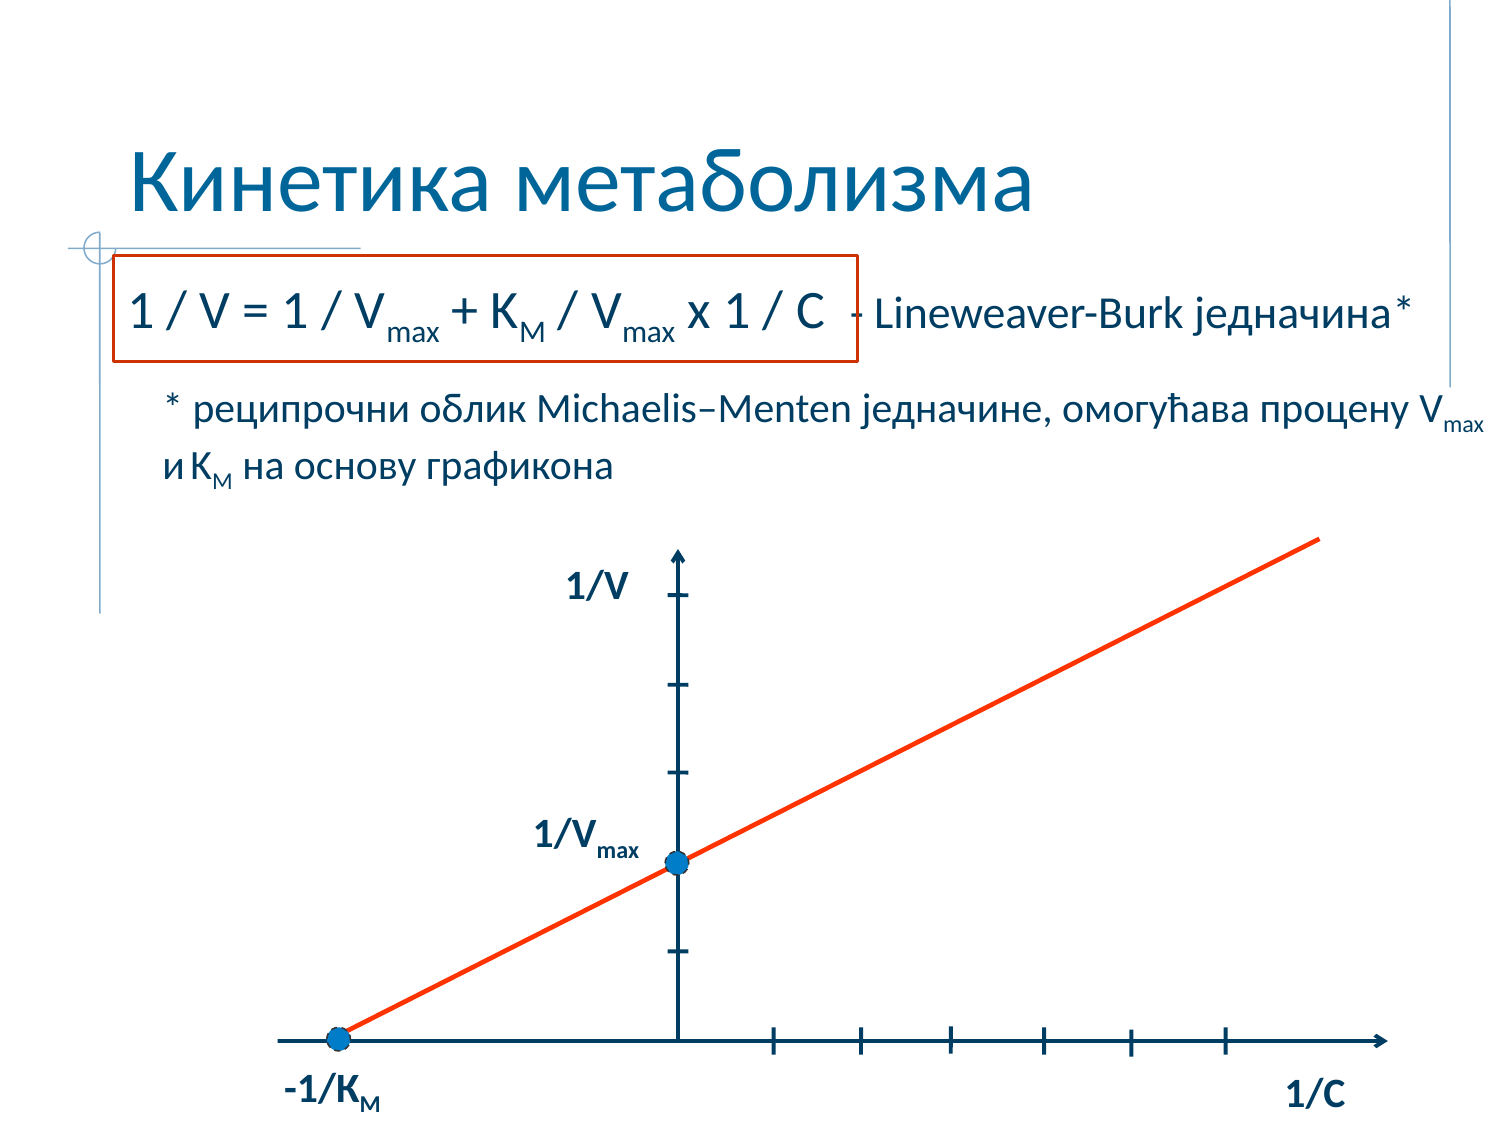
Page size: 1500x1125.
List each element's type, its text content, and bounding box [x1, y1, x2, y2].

text_box -1/КМ [230, 1053, 396, 1125]
title Кинетика метаболизма [113, 49, 1436, 238]
text_box [113, 255, 858, 362]
text_box * реципрочни облик Michaelis–Menten једначине, омогућава процену Vmax и KM на основу графикона [147, 373, 1500, 502]
text_box [1322, 1033, 1388, 1049]
list 1 / V = 1 / Vmax + KM / Vmax x 1 / C - Lineweaver-Burk једначина* [111, 266, 1459, 1024]
text_box [326, 1028, 349, 1051]
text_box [338, 538, 1320, 1036]
text_box 1/C [1269, 1058, 1365, 1124]
